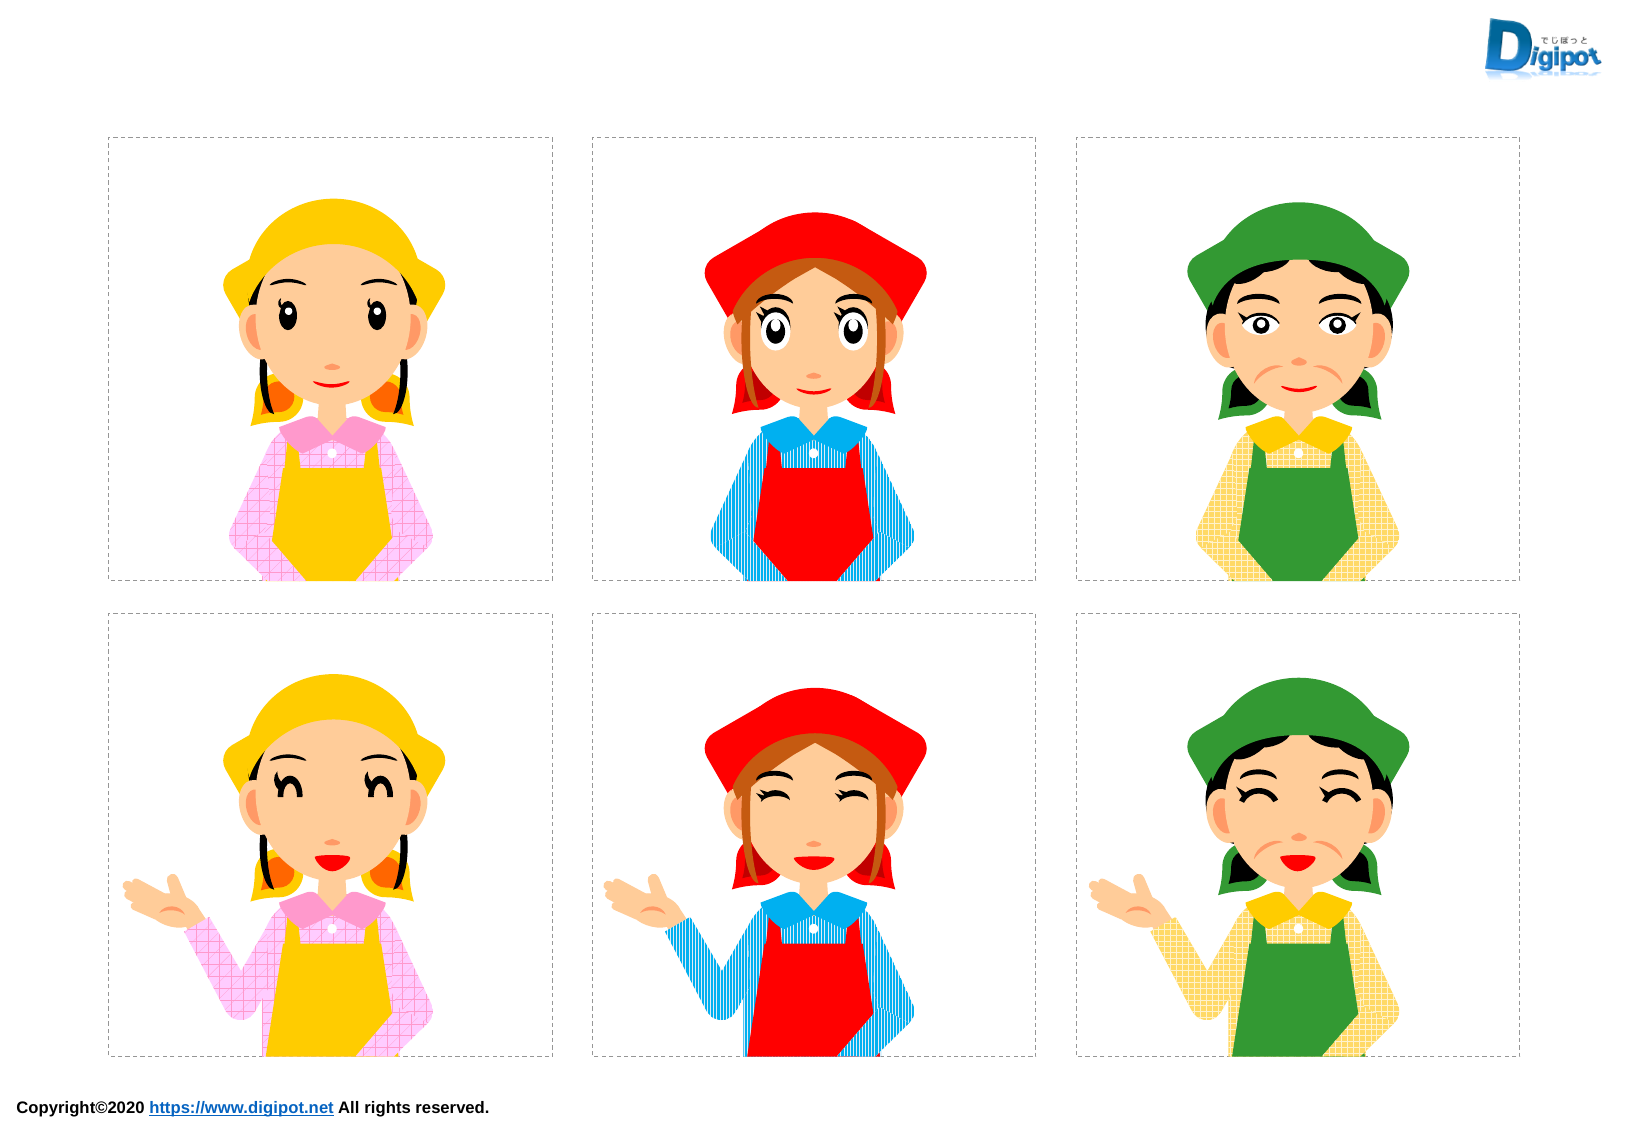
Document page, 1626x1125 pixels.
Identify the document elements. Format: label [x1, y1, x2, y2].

picture [1485, 18, 1602, 82]
text_box [134, 674, 433, 1057]
text_box [615, 687, 914, 1057]
text_box [1101, 677, 1397, 1057]
text_box [715, 212, 914, 582]
text_box [1200, 202, 1397, 582]
text_box [234, 198, 433, 582]
